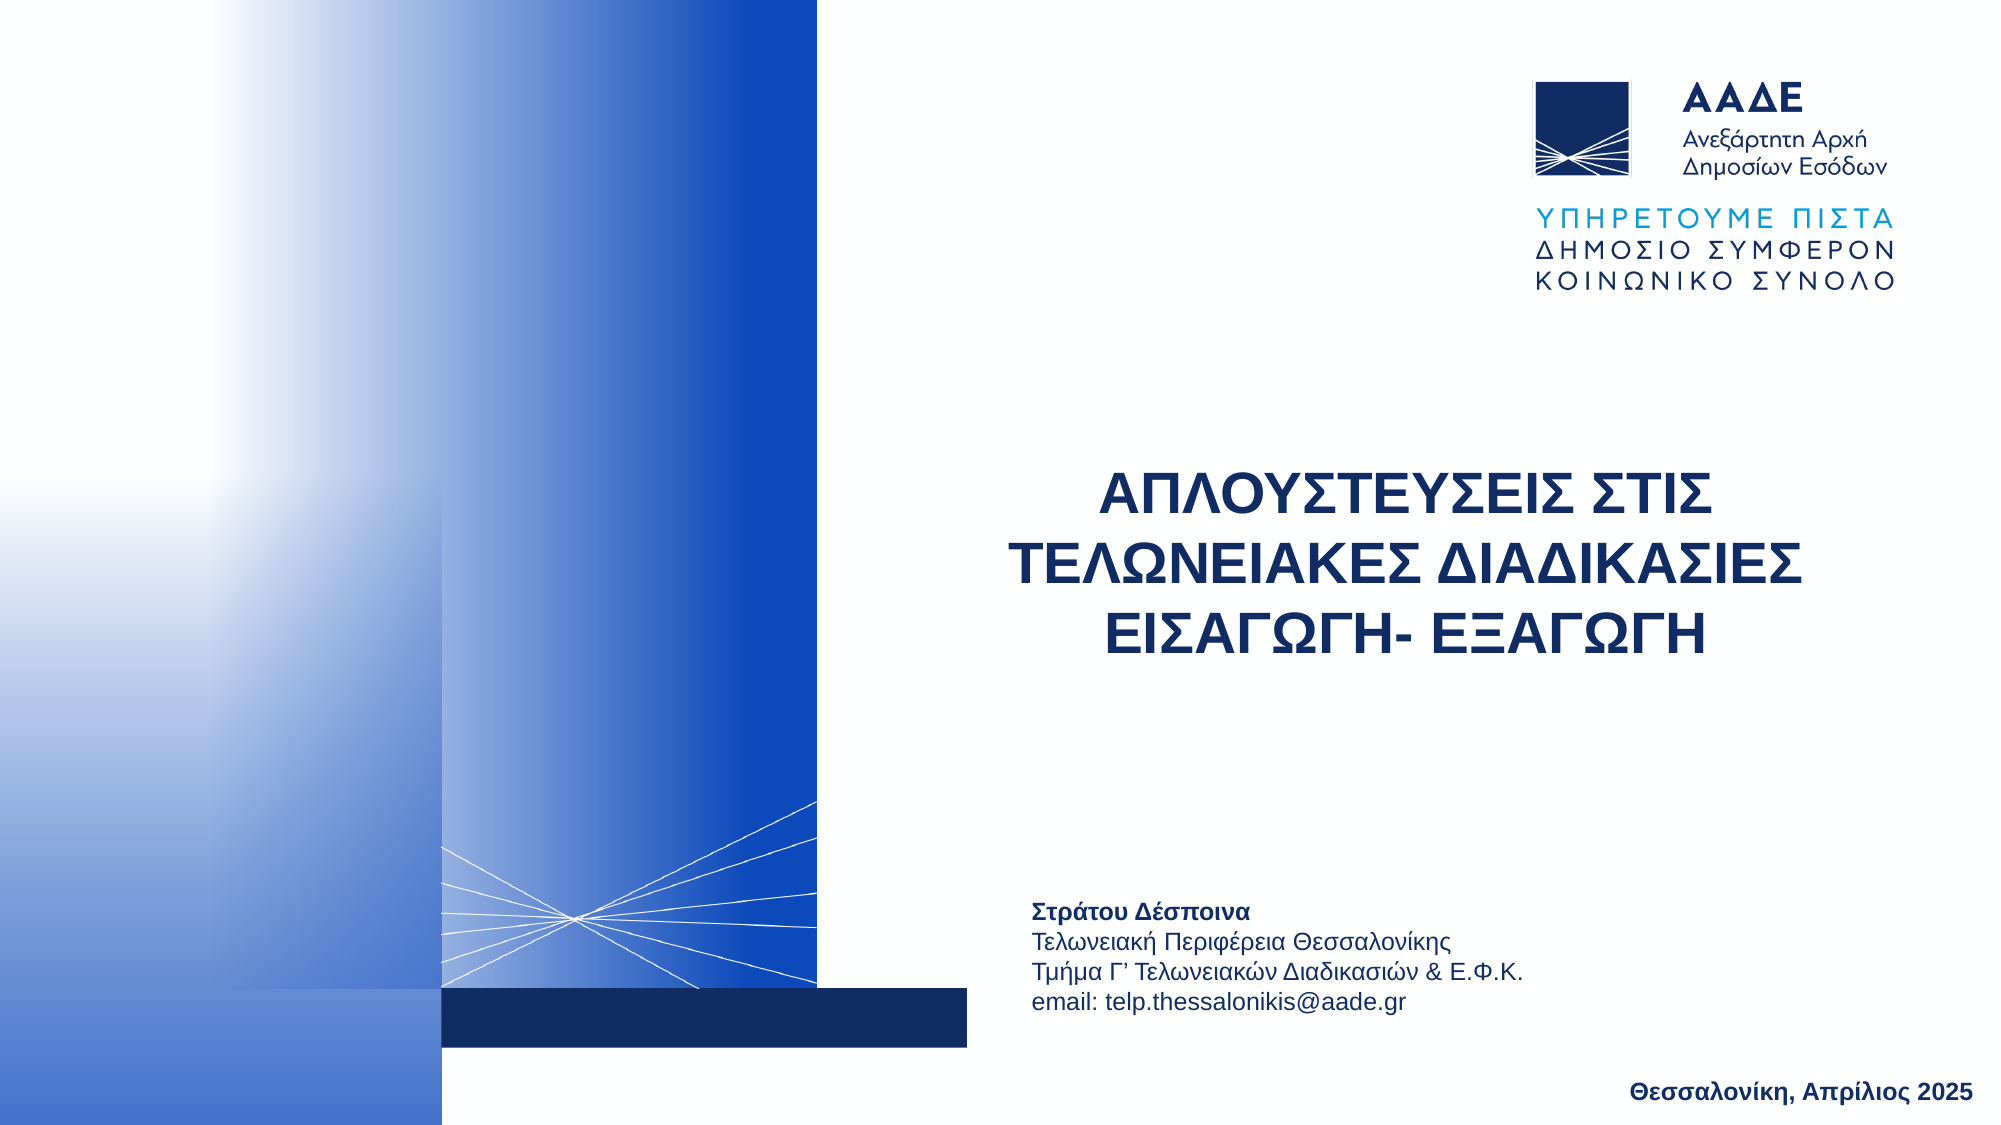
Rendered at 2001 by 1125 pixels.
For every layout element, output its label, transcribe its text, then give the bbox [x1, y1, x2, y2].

text_box Στράτου Δέσποινα Τελωνειακή Περιφέρεια Θεσσαλονίκης Τμήμα Γ’ Τελωνειακών Διαδικασιών & Ε.Φ.Κ. email: telp.thessalonikis@aade.gr Θεσσαλονίκη, Απρίλιος 2025 [1016, 888, 1989, 1113]
text_box ΑΠΛΟΥΣΤΕΥΣΕΙΣ ΣΤΙΣ ΤΕΛΩΝΕΙΑΚΕΣ ΔΙΑΔΙΚΑΣΙΕΣ ΕΙΣΑΓΩΓΗ- ΕΞΑΓΩΓΗ [968, 447, 1921, 753]
picture [1426, 0, 2000, 370]
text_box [0, 0, 968, 1125]
picture [441, 613, 817, 989]
